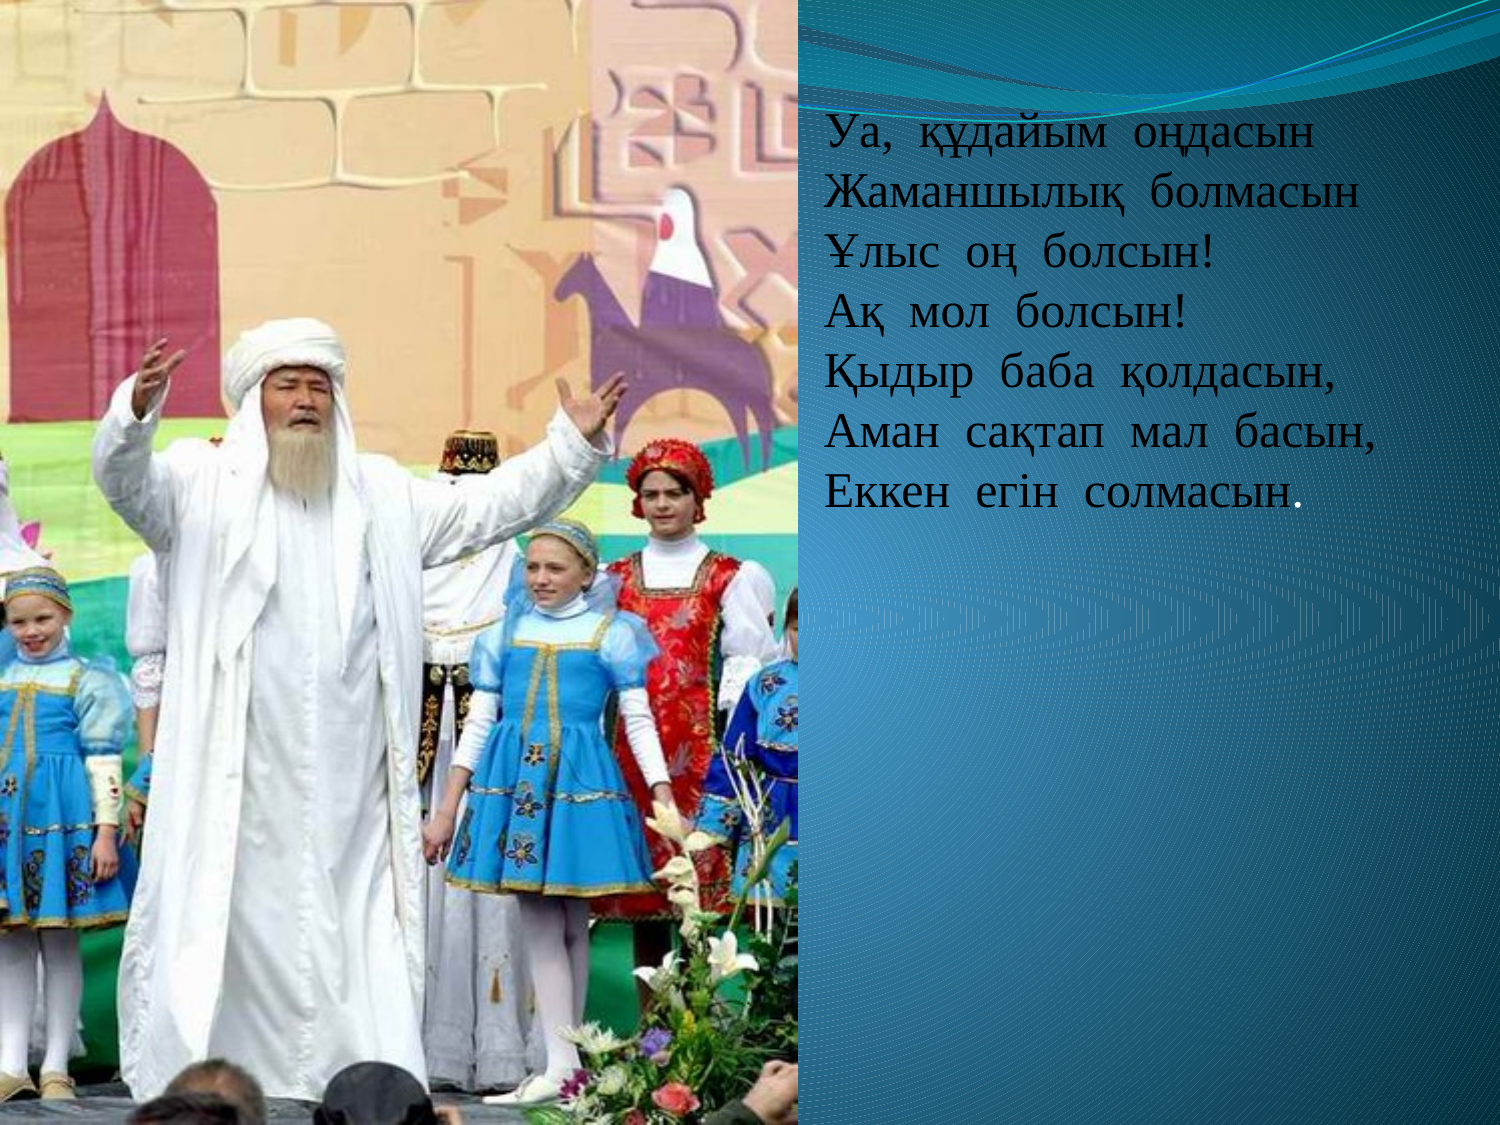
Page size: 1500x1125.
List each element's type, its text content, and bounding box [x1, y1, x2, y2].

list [0, 0, 798, 1125]
text_box Уа, құдайым оңдасын Жаманшылық болмасын Ұлыс оң болсын! Ақ мол болсын! Қыдыр баба қолдасын, Аман сақтап мал басын, Еккен егін солмасын. [809, 89, 1459, 525]
